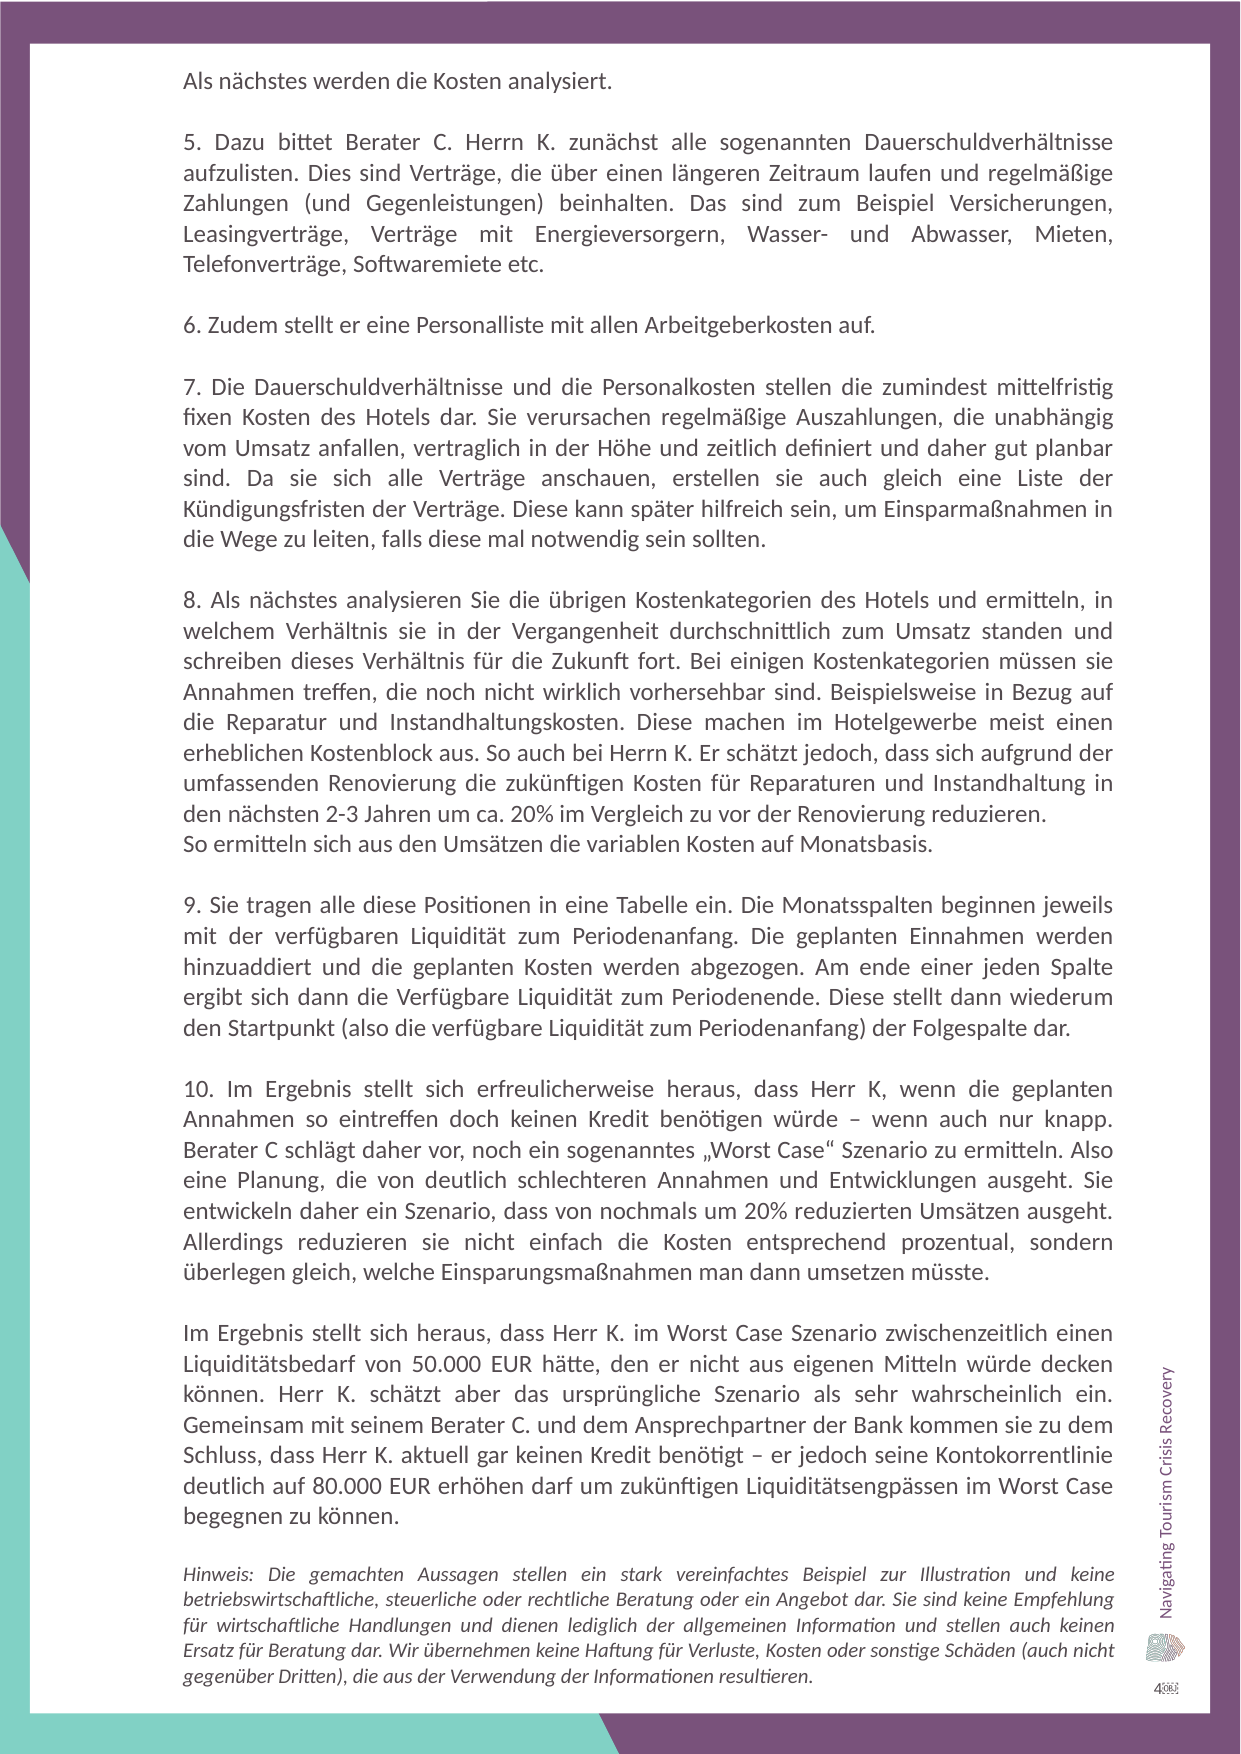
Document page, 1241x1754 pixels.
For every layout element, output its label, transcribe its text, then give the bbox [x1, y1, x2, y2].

list Als nächstes werden die Kosten analysiert. 5. Dazu bittet Berater C. Herrn K. zunächst alle sogenannten Dauerschuldverhältnisse aufzulisten. Dies sind Verträge, die über einen längeren Zeitraum laufen und regelmäßige Zahlungen (und Gegenleistungen) beinhalten. Das sind zum Beispiel Versicherungen, Leasingverträge, Verträge mit Energieversorgern, Wasser- und Abwasser, Mieten, Telefonverträge, Softwaremiete etc. 6. Zudem stellt er eine Personalliste mit allen Arbeitgeberkosten auf. 7. Die Dauerschuldverhältnisse und die Personalkosten stellen die zumindest mittelfristig fixen Kosten des Hotels dar. Sie verursachen regelmäßige Auszahlungen, die unabhängig vom Umsatz anfallen, vertraglich in der Höhe und zeitlich definiert und daher gut planbar sind. Da sie sich alle Verträge anschauen, erstellen sie auch gleich eine Liste der Kündigungsfristen der Verträge. Diese kann später hilfreich sein, um Einsparmaßnahmen in die Wege zu leiten, falls diese mal notwendig sein sollten. 8. Als nächstes analysieren Sie die übrigen Kostenkategorien des Hotels und ermitteln, in welchem Verhältnis sie in der Vergangenheit durchschnittlich zum Umsatz standen und schreiben dieses Verhältnis für die Zukunft fort. Bei einigen Kostenkategorien müssen sie Annahmen treffen, die noch nicht wirklich vorhersehbar sind. Beispielsweise in Bezug auf die Reparatur und Instandhaltungskosten. Diese machen im Hotelgewerbe meist einen erheblichen Kostenblock aus. So auch bei Herrn K. Er schätzt jedoch, dass sich aufgrund der umfassenden Renovierung die zukünftigen Kosten für Reparaturen und Instandhaltung in den nächsten 2-3 Jahren um ca. 20% im Vergleich zu vor der Renovierung reduzieren. So ermitteln sich aus den Umsätzen die variablen Kosten auf Monatsbasis. 9. Sie tragen alle diese Positionen in eine Tabelle ein. Die Monatsspalten beginnen jeweils mit der verfügbaren Liquidität zum Periodenanfang. Die geplanten Einnahmen werden hinzuaddiert und die geplanten Kosten werden abgezogen. Am ende einer jeden Spalte ergibt sich dann die Verfügbare Liquidität zum Periodenende. Diese stellt dann wiederum den Startpunkt (also die verfügbare Liquidität zum Periodenanfang) der Folgespalte dar. 10. Im Ergebnis stellt sich erfreulicherweise heraus, dass Herr K, wenn die geplanten Annahmen so eintreffen doch keinen Kredit benötigen würde – wenn auch nur knapp. Berater C schlägt daher vor, noch ein sogenanntes „Worst Case“ Szenario zu ermitteln. Also eine Planung, die von deutlich schlechteren Annahmen und Entwicklungen ausgeht. Sie entwickeln daher ein Szenario, dass von nochmals um 20% reduzierten Umsätzen ausgeht. Allerdings reduzieren sie nicht einfach die Kosten entsprechend prozentual, sondern überlegen gleich, welche Einsparungsmaßnahmen man dann umsetzen müsste. Im Ergebnis stellt sich heraus, dass Herr K. im Worst Case Szenario zwischenzeitlich einen Liquiditätsbedarf von 50.000 EUR hätte, den er nicht aus eigenen Mitteln würde decken können. Herr K. schätzt aber das ursprüngliche Szenario als sehr wahrscheinlich ein. Gemeinsam mit seinem Berater C. und dem Ansprechpartner der Bank kommen sie zu dem Schluss, dass Herr K. aktuell gar keinen Kredit benötigt – er jedoch seine Kontokorrentlinie deutlich auf 80.000 EUR erhöhen darf um zukünftigen Liquiditätsengpässen im Worst Case begegnen zu können. Hinweis: Die gemachten Aussagen stellen ein stark vereinfachtes Beispiel zur Illustration und keine betriebswirtschaftliche, steuerliche oder rechtliche Beratung oder ein Angebot dar. Sie sind keine Empfehlung für wirtschaftliche Handlungen und dienen lediglich der allgemeinen Information und stellen auch keinen Ersatz für Beratung dar. Wir übernehmen keine Haftung für Verluste, Kosten oder sonstige Schäden (auch nicht gegenüber Dritten), die aus der Verwendung der Informationen resultieren. [168, 56, 1131, 1661]
picture [1142, 1631, 1189, 1667]
